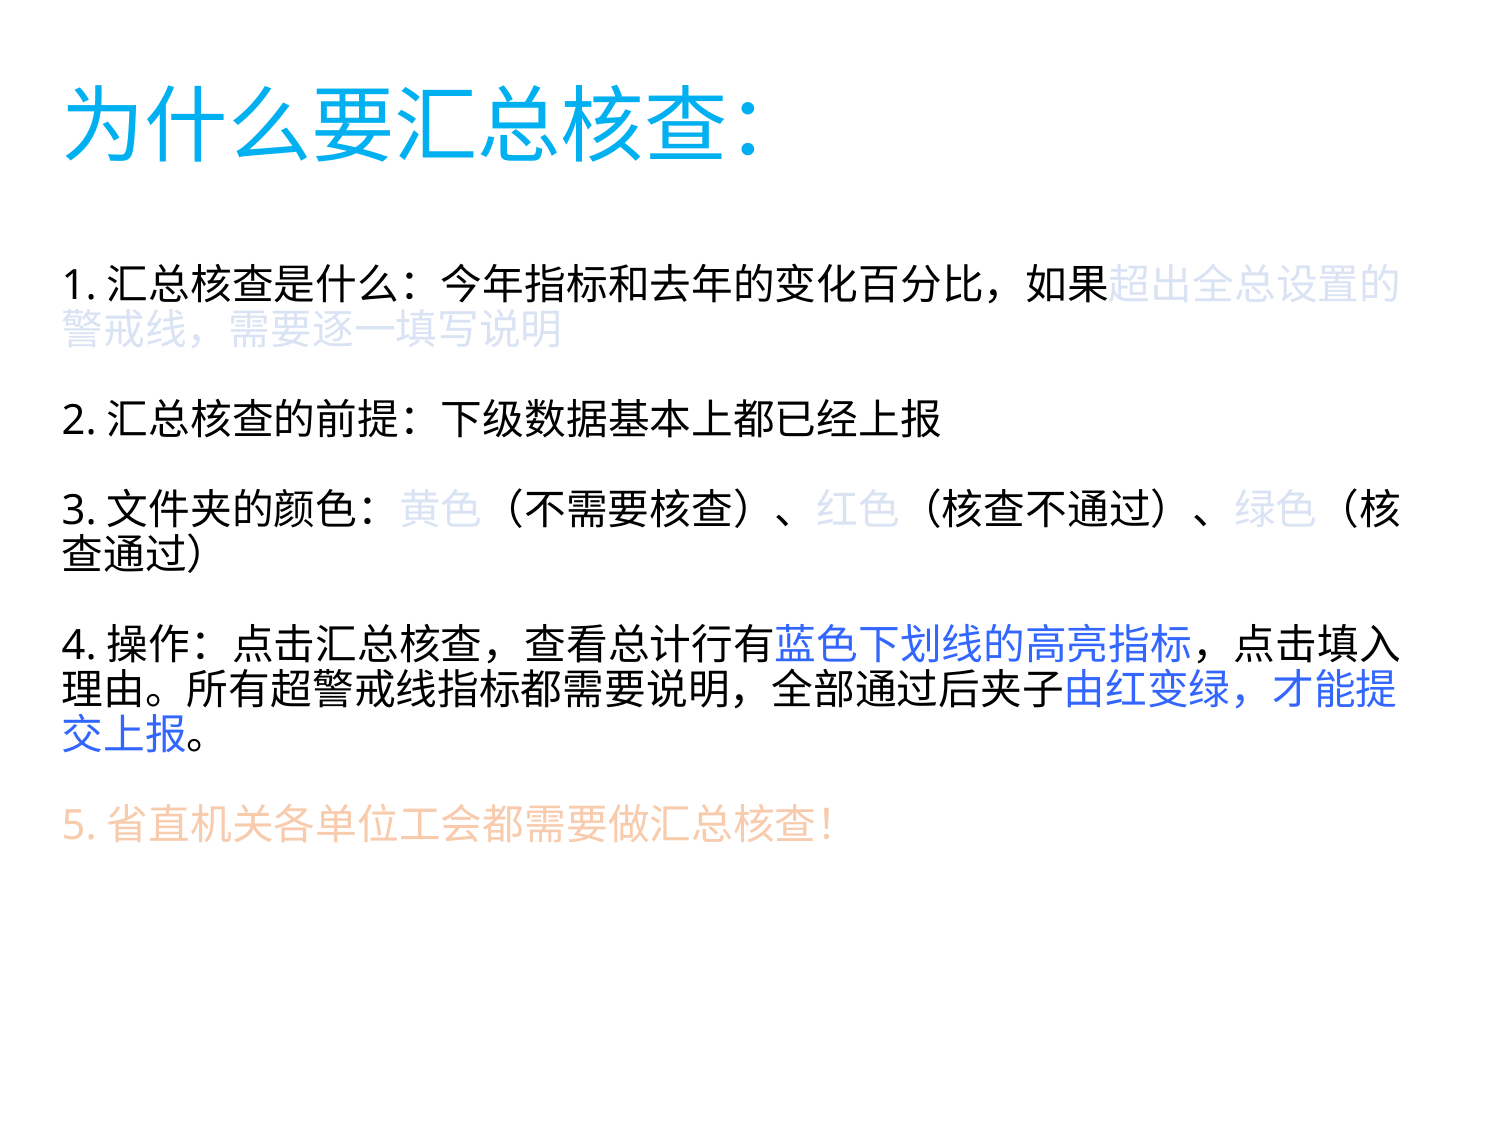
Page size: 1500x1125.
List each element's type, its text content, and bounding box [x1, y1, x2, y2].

title 为什么要汇总核查： 1.汇总核查是什么：今年指标和去年的变化百分比，如果超出全总设置的警戒线，需要逐一填写说明 2.汇总核查的前提：下级数据基本上都已经上报 3.文件夹的颜色：黄色（不需要核查）、红色（核查不通过）、绿色（核查通过） 4.操作：点击汇总核查，查看总计行有蓝色下划线的高亮指标，点击填入理由。所有超警戒线指标都需要说明，全部通过后夹子由红变绿，才能提交上报。 5.省直机关各单位工会都需要做汇总核查！ [46, 200, 1454, 857]
